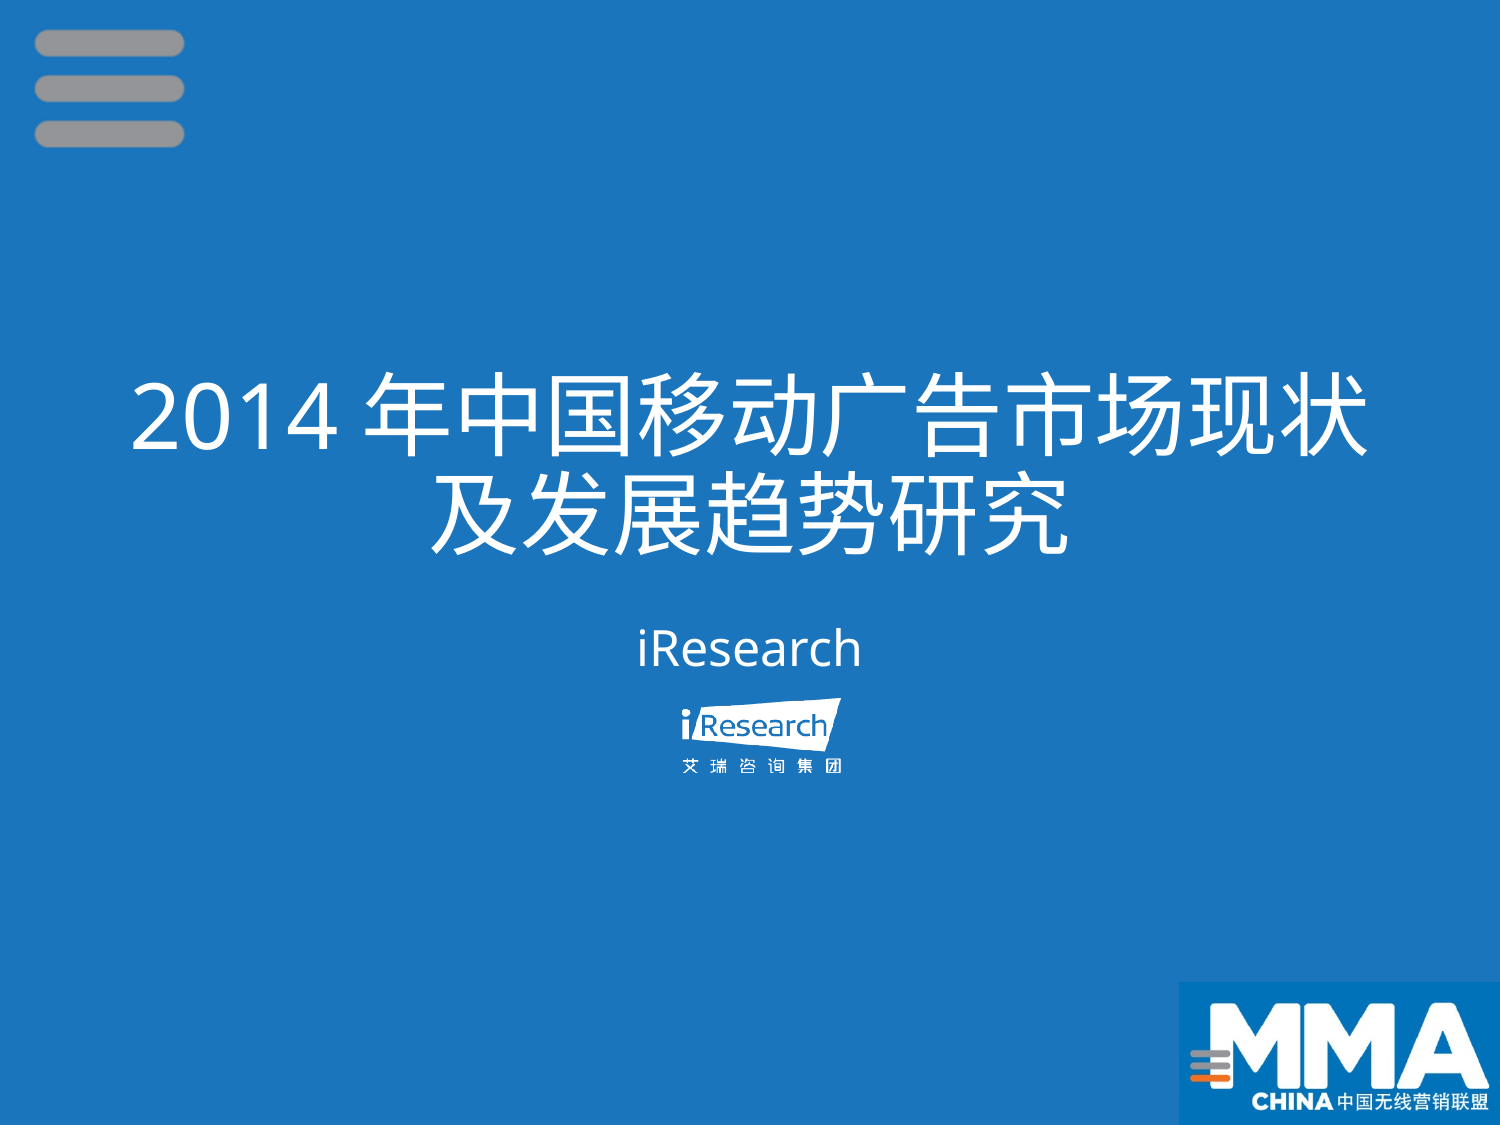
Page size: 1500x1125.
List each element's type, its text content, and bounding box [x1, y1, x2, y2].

subtitle iResearch [112, 615, 1388, 796]
title 2014年中国移动广告市场现状及发展趋势研究 [112, 283, 1388, 576]
picture [0, 0, 1500, 1125]
